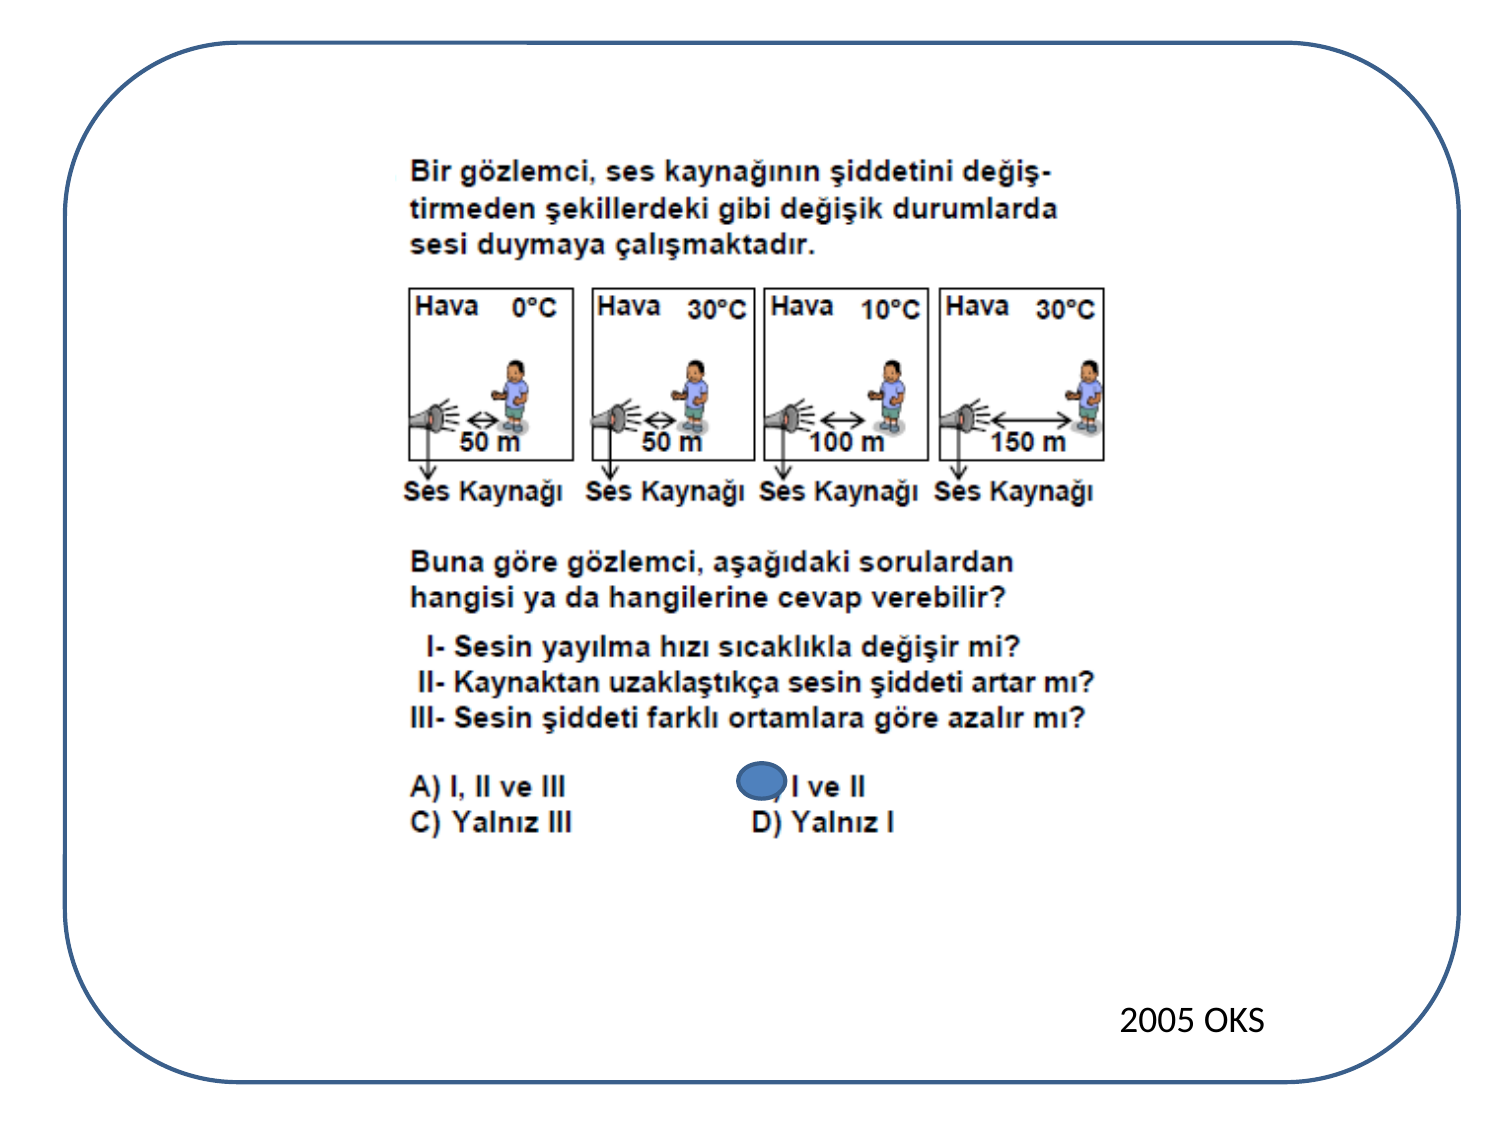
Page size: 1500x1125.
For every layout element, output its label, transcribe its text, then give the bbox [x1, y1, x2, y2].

picture [395, 148, 1111, 890]
text_box [62, 40, 1461, 1085]
text_box 2005 OKS [1104, 987, 1332, 1048]
